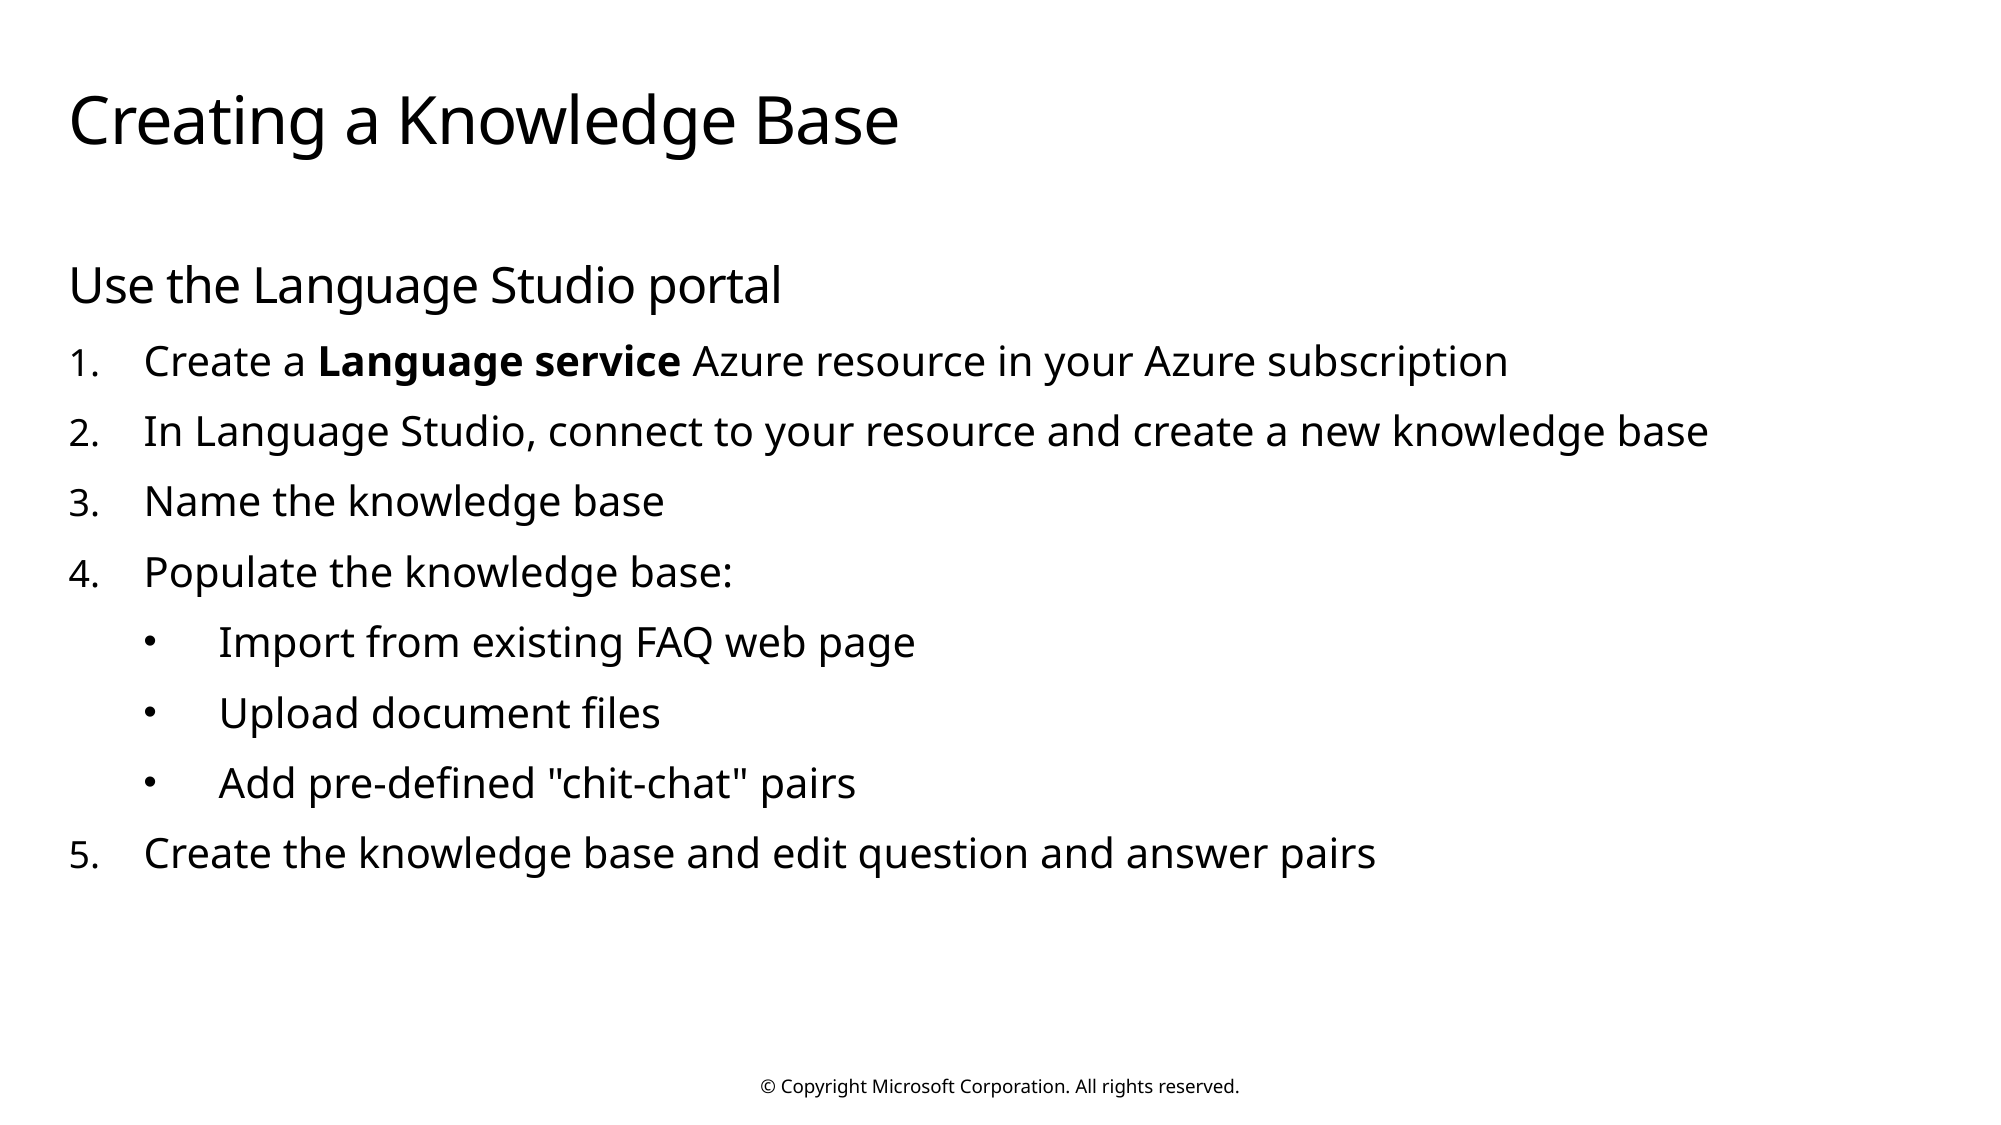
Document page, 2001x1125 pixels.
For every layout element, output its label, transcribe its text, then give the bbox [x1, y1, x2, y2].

list Use the Language Studio portal Create a Language service Azure resource in your Azure subscription In Language Studio, connect to your resource and create a new knowledge base Name the knowledge base Populate the knowledge base: Import from existing FAQ web page Upload document files Add pre-defined "chit-chat" pairs Create the knowledge base and edit question and answer pairs [68, 238, 1930, 903]
title Creating a Knowledge Base [68, 72, 1930, 184]
